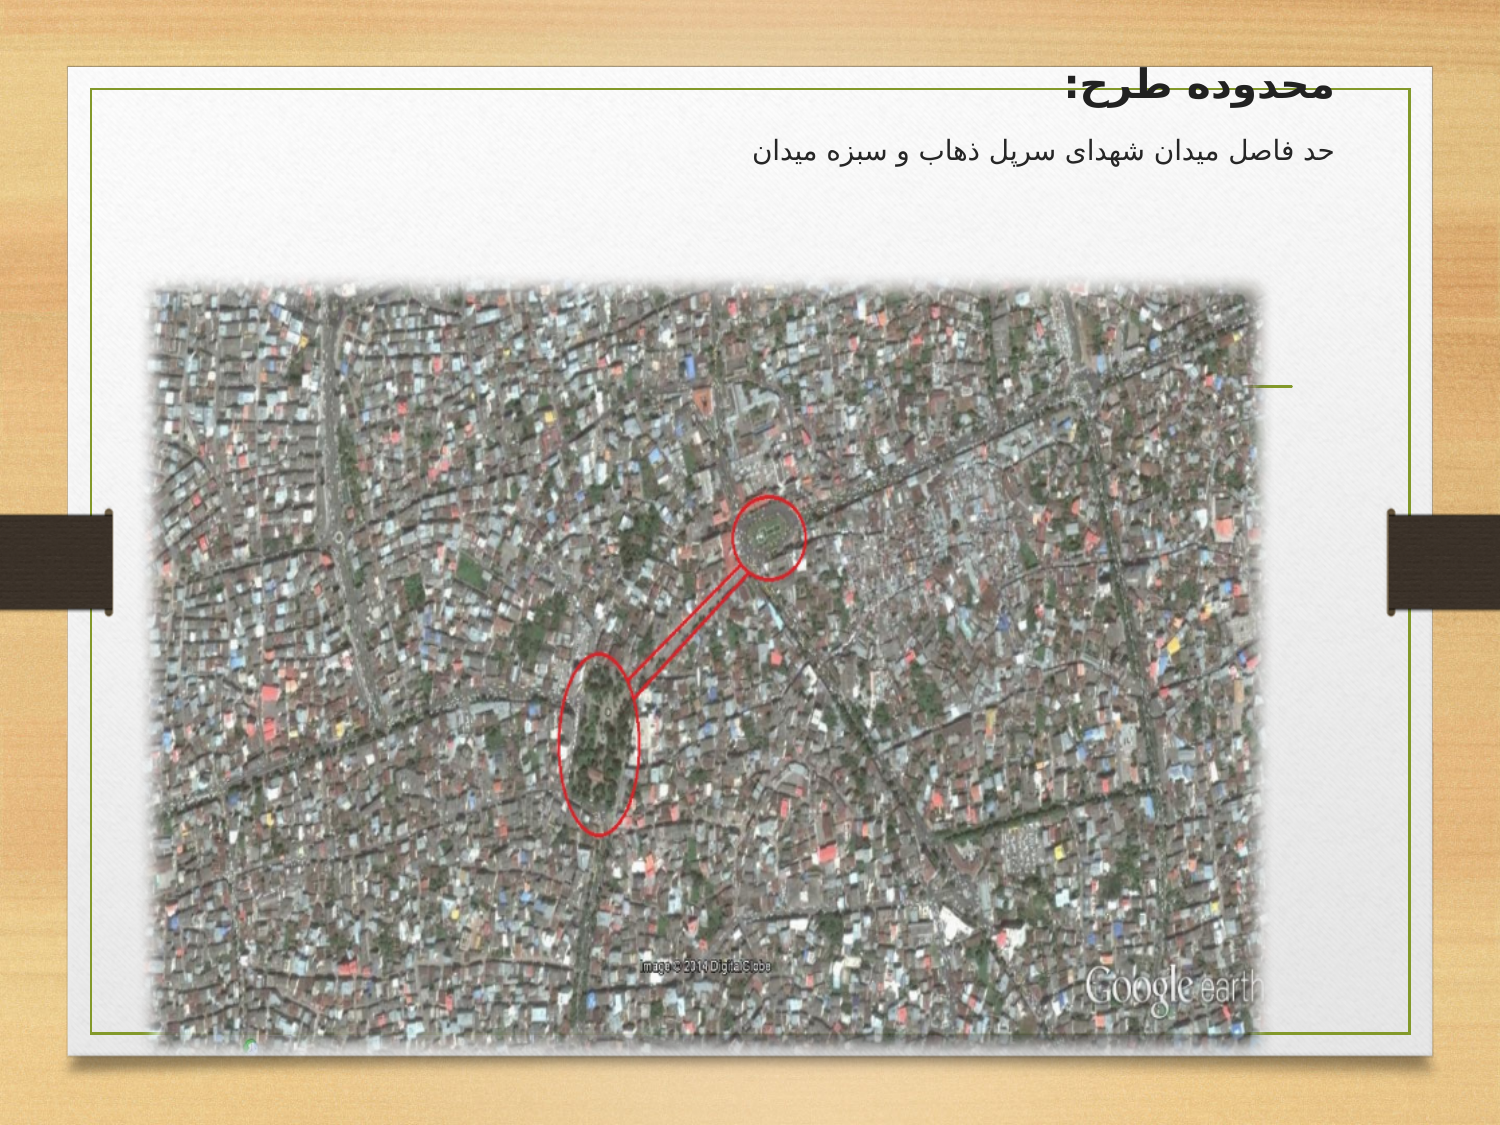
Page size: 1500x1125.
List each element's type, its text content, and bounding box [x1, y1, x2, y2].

picture [0, 0, 1500, 1125]
text_box محدوده طرح: [524, 50, 1350, 161]
title حد فاصل میدان شهدای سرپل ذهاب و سبزه میدان [500, 125, 1350, 236]
